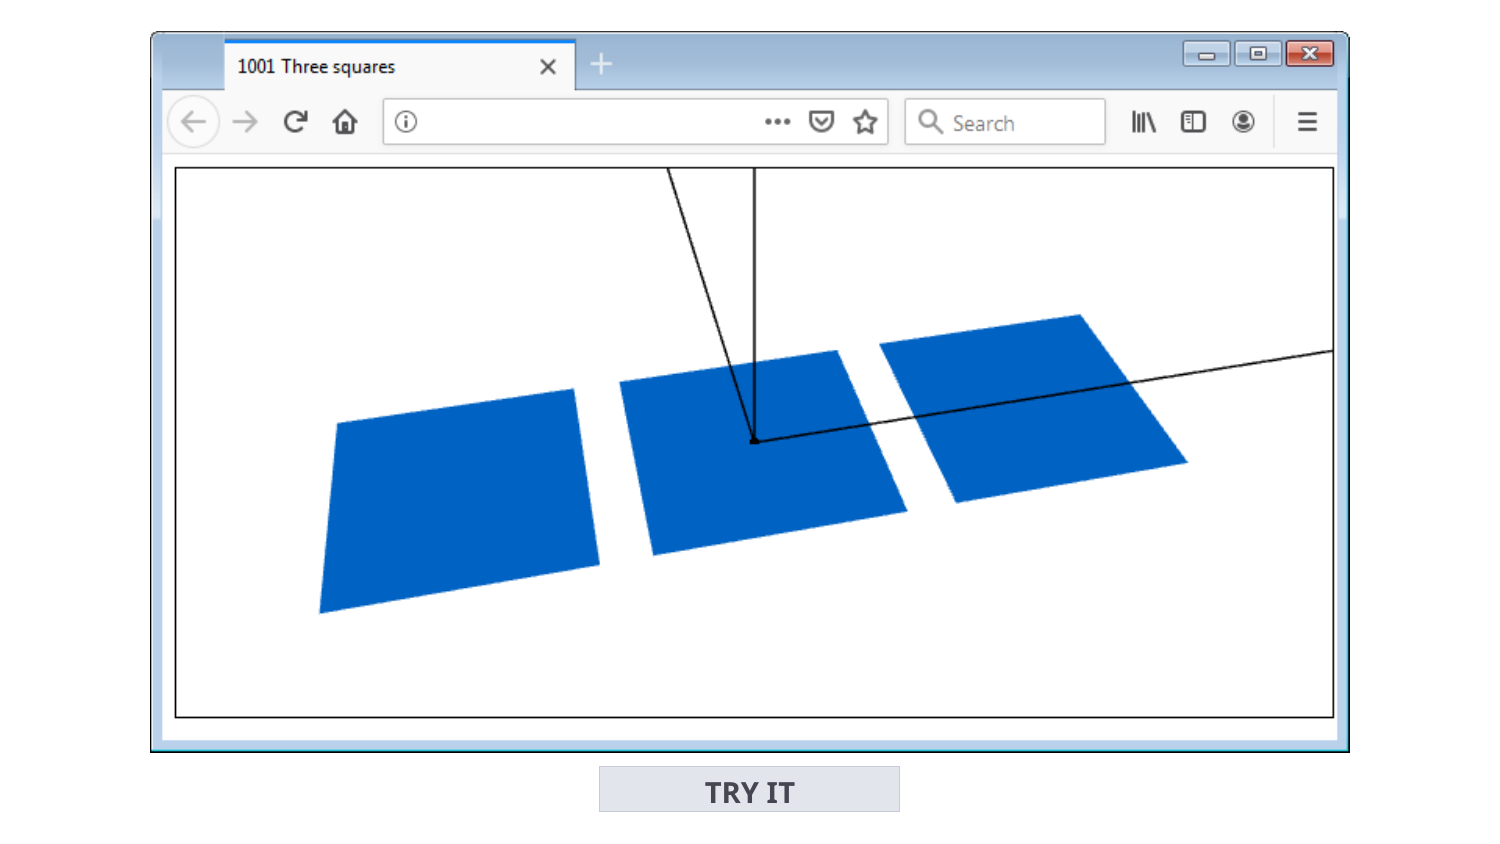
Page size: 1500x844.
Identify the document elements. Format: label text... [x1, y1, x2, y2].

text_box TRY IT [599, 766, 900, 812]
picture [149, 31, 1351, 753]
